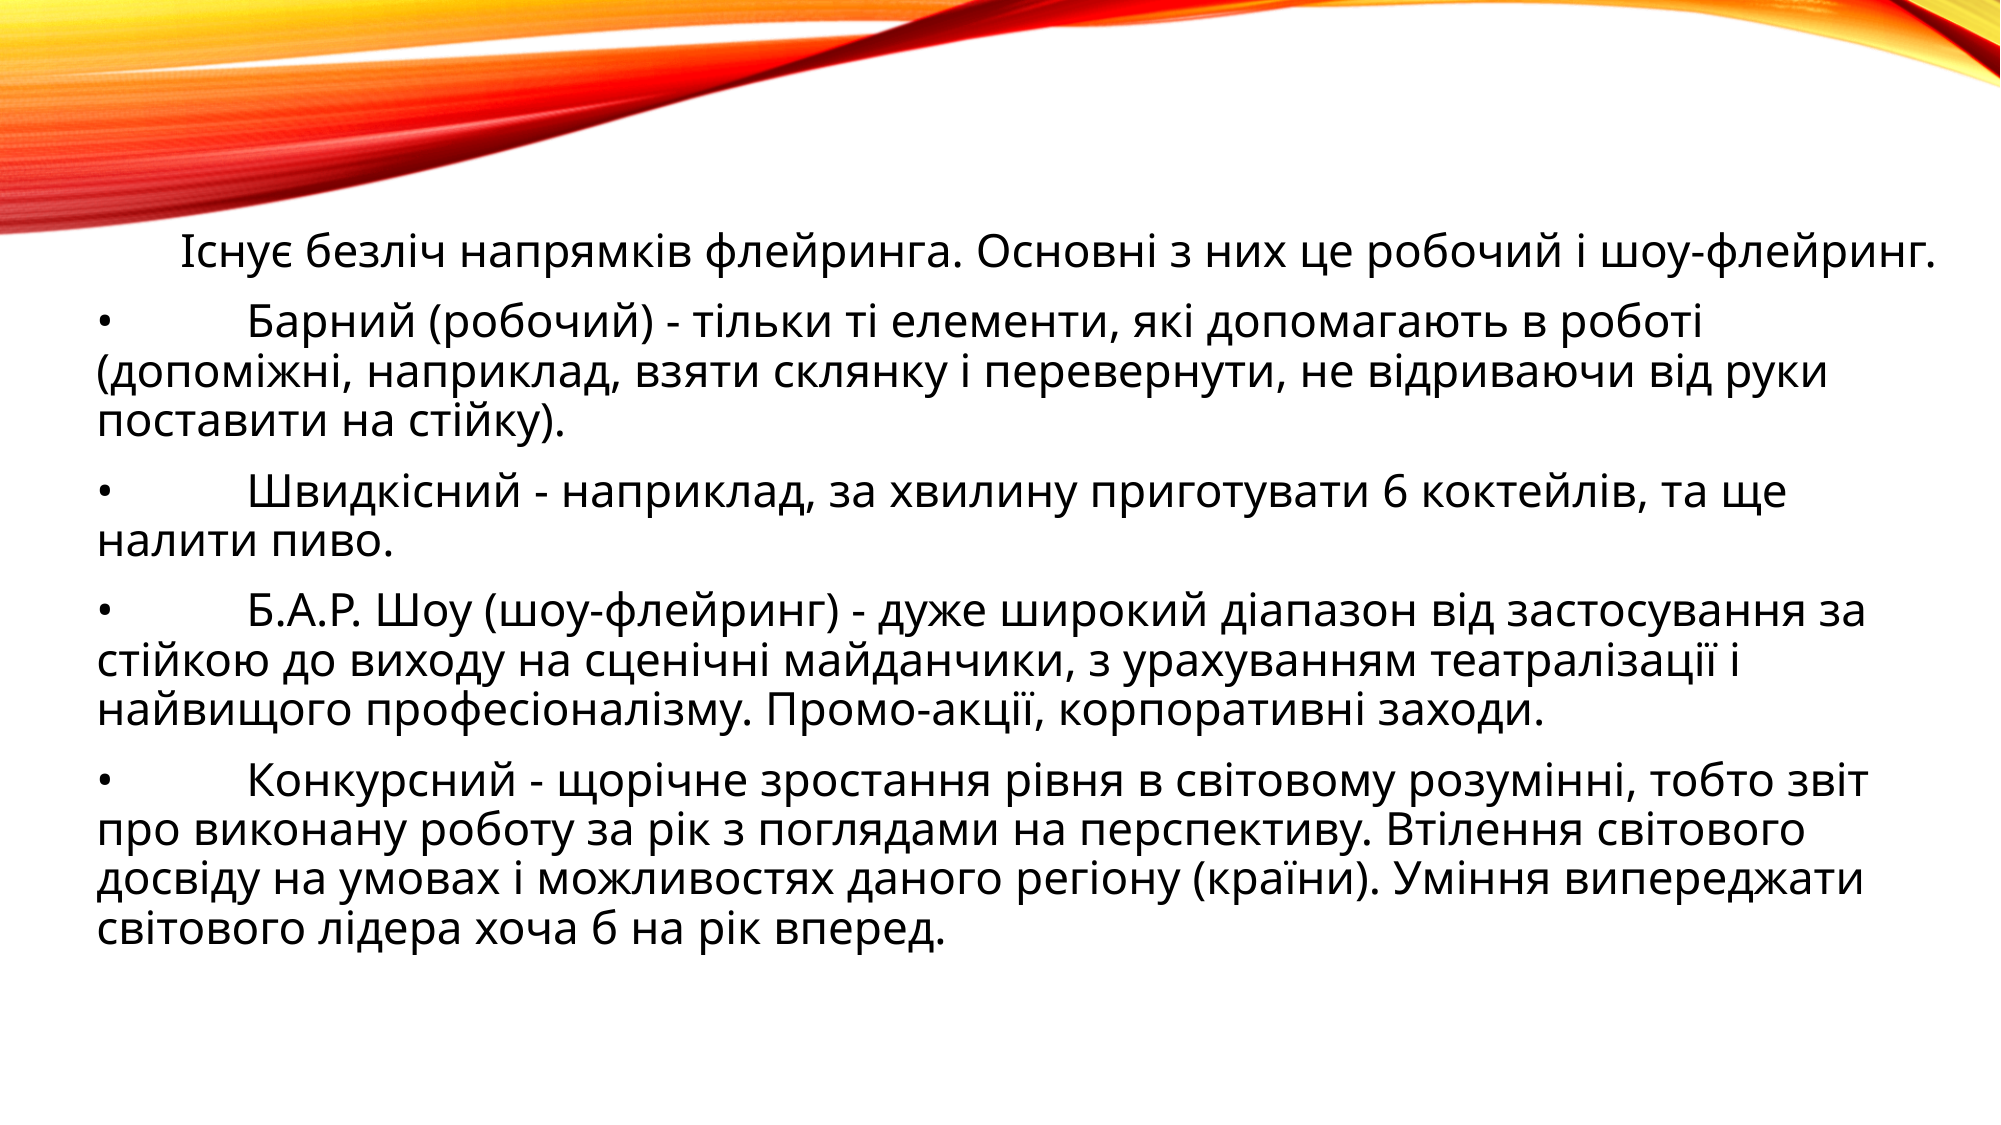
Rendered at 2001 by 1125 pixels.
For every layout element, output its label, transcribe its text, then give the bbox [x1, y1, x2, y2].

list Існує безліч напрямків флейринга. Основні з них це робочий і шоу-флейринг. • Барний (робочий) - тільки ті елементи, які допомагають в роботі (допоміжні, наприклад, взяти склянку і перевернути, не відриваючи від руки поставити на стійку). • Швидкісний - наприклад, за хвилину приготувати 6 коктейлів, та ще налити пиво. • Б.А.Р. Шоу (шоу-флейринг) - дуже широкий діапазон від застосування за стійкою до виходу на сценічні майданчики, з урахуванням театралізації і найвищого професіоналізму. Промо-акції, корпоративні заходи. • Конкурсний - щорічне зростання рівня в світовому розумінні, тобто звіт про виконану роботу за рік з поглядами на перспективу. Втілення світового досвіду на умовах і можливостях даного регіону (країни). Уміння випереджати світового лідера хоча б на рік вперед. [81, 220, 1970, 1125]
picture [0, 0, 2000, 237]
